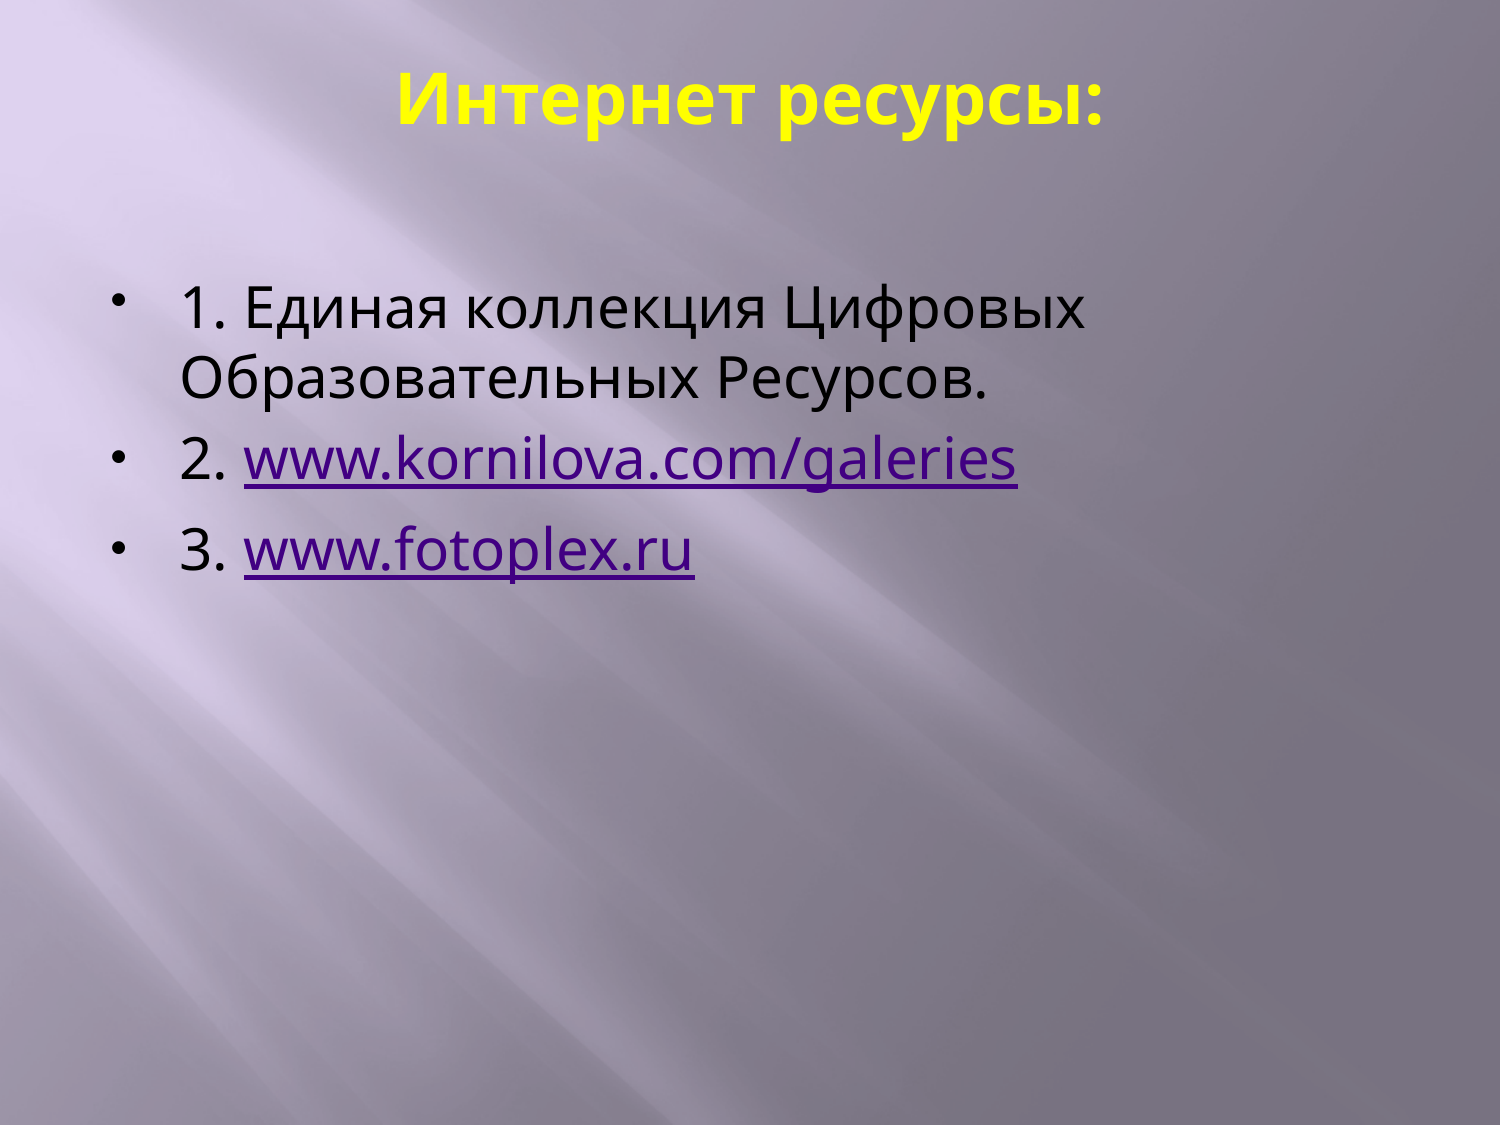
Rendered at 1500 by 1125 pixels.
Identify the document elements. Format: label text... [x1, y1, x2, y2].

list 1. Единая коллекция Цифровых Образовательных Ресурсов. 2. www.kornilova.com/galeries 3. www.fotoplex.ru [75, 262, 1425, 1035]
title Интернет ресурсы: [75, 45, 1425, 233]
